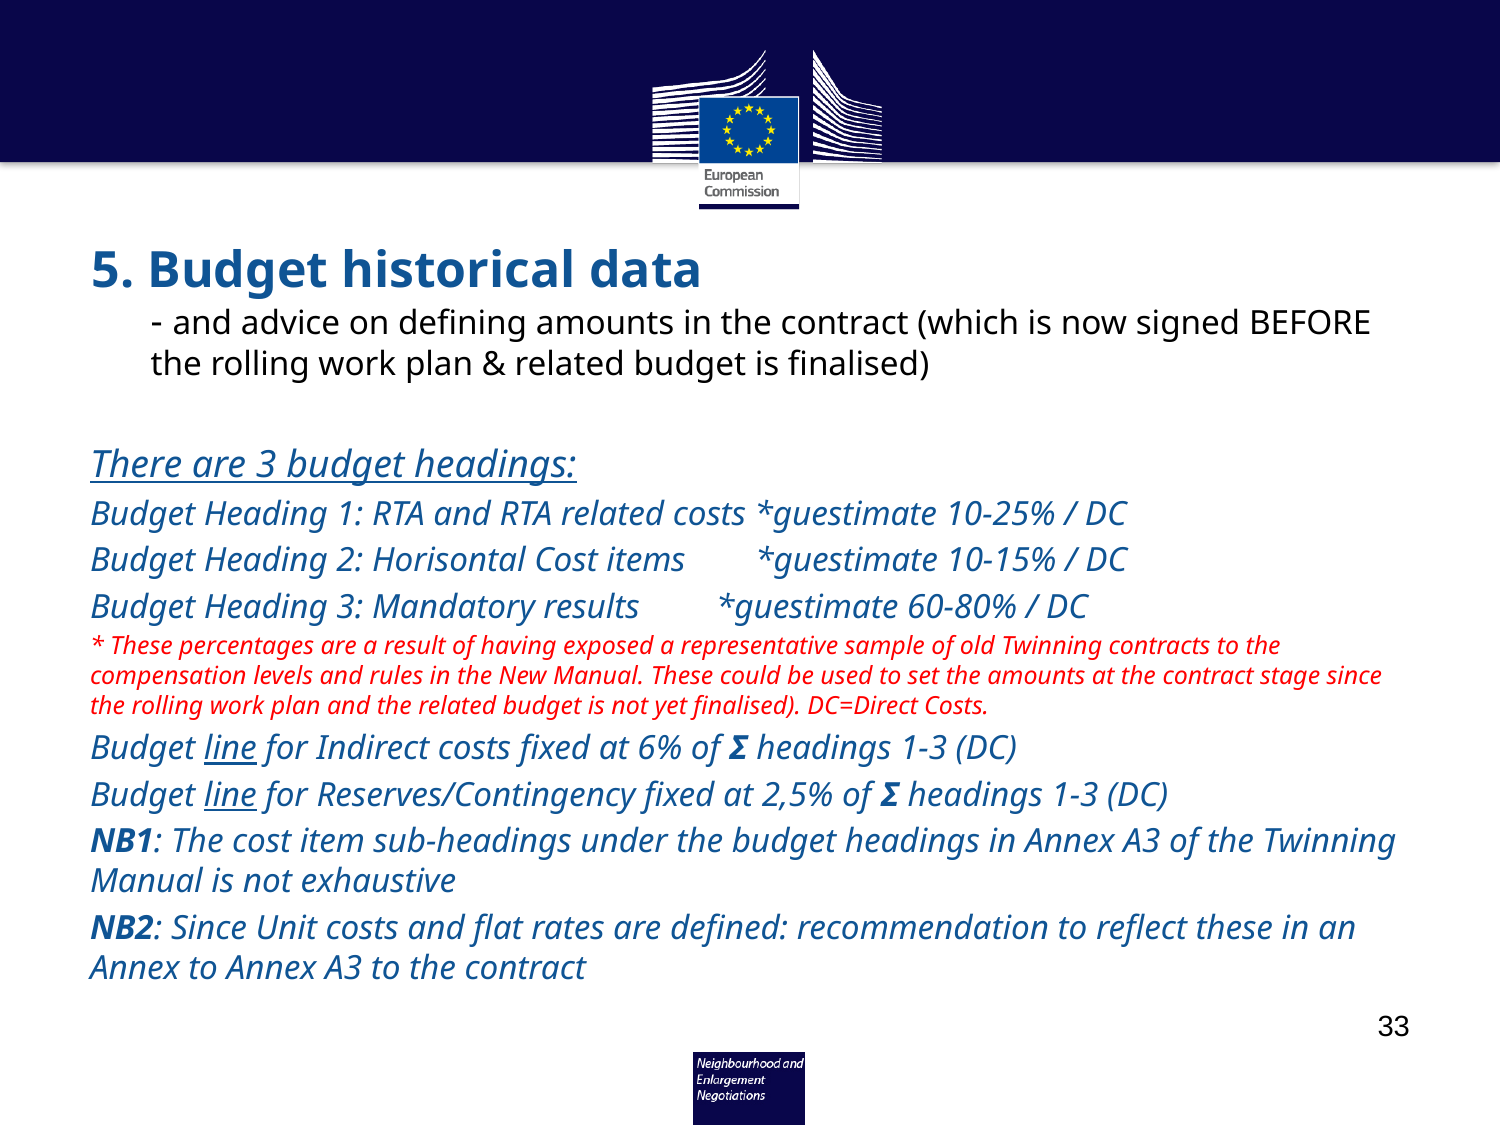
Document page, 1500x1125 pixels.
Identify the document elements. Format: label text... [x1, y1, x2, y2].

picture [615, 50, 882, 255]
list There are 3 budget headings: Budget Heading 1: RTA and RTA related costs *guestimate 10-25% / DC Budget Heading 2: Horisontal Cost items *guestimate 10-15% / DC Budget Heading 3: Mandatory results *guestimate 60-80% / DC * These percentages are a result of having exposed a representative sample of old Twinning contracts to the compensation levels and rules in the New Manual. These could be used to set the amounts at the contract stage since the rolling work plan and the related budget is not yet finalised). DC=Direct Costs. Budget line for Indirect costs fixed at 6% of Σ headings 1-3 (DC) Budget line for Reserves/Contingency fixed at 2,5% of Σ headings 1-3 (DC) NB1: The cost item sub-headings under the budget headings in Annex A3 of the Twinning Manual is not exhaustive NB2: Since Unit costs and flat rates are defined: recommendation to reflect these in an Annex to Annex A3 to the contract [74, 432, 1426, 1024]
picture [693, 1052, 805, 1125]
title 5. Budget historical data - and advice on defining amounts in the contract (which is now signed BEFORE the rolling work plan & related budget is finalised) [76, 255, 1428, 410]
slide_number 33 [1074, 999, 1426, 1078]
